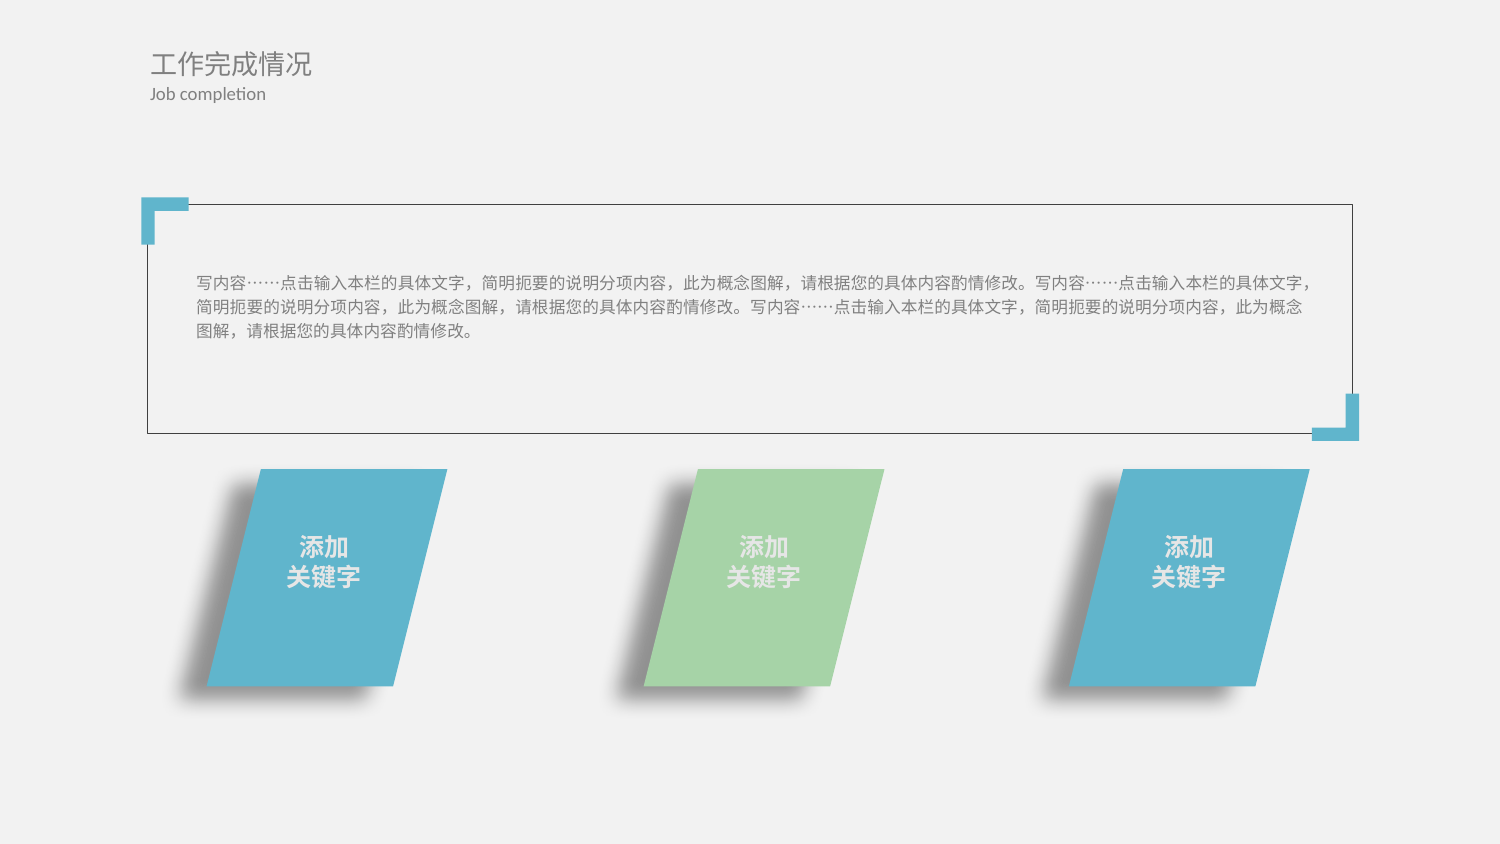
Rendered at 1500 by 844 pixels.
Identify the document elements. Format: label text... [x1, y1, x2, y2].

text_box 添加 关键字 [684, 531, 844, 592]
text_box 添加 关键字 [244, 531, 404, 592]
text_box 写内容……点击输入本栏的具体文字，简明扼要的说明分项内容，此为概念图解，请根据您的具体内容酌情修改。写内容……点击输入本栏的具体文字，简明扼要的说明分项内容，此为概念图解，请根据您的具体内容酌情修改。写内容……点击输入本栏的具体文字，简明扼要的说明分项内容，此为概念图解，请根据您的具体内容酌情修改。 [196, 268, 1304, 341]
text_box [1068, 469, 1310, 687]
text_box [206, 469, 448, 687]
text_box [1310, 392, 1361, 443]
text_box 添加 关键字 [1109, 531, 1269, 592]
text_box [643, 469, 885, 687]
text_box [139, 195, 191, 247]
text_box [145, 203, 1355, 436]
